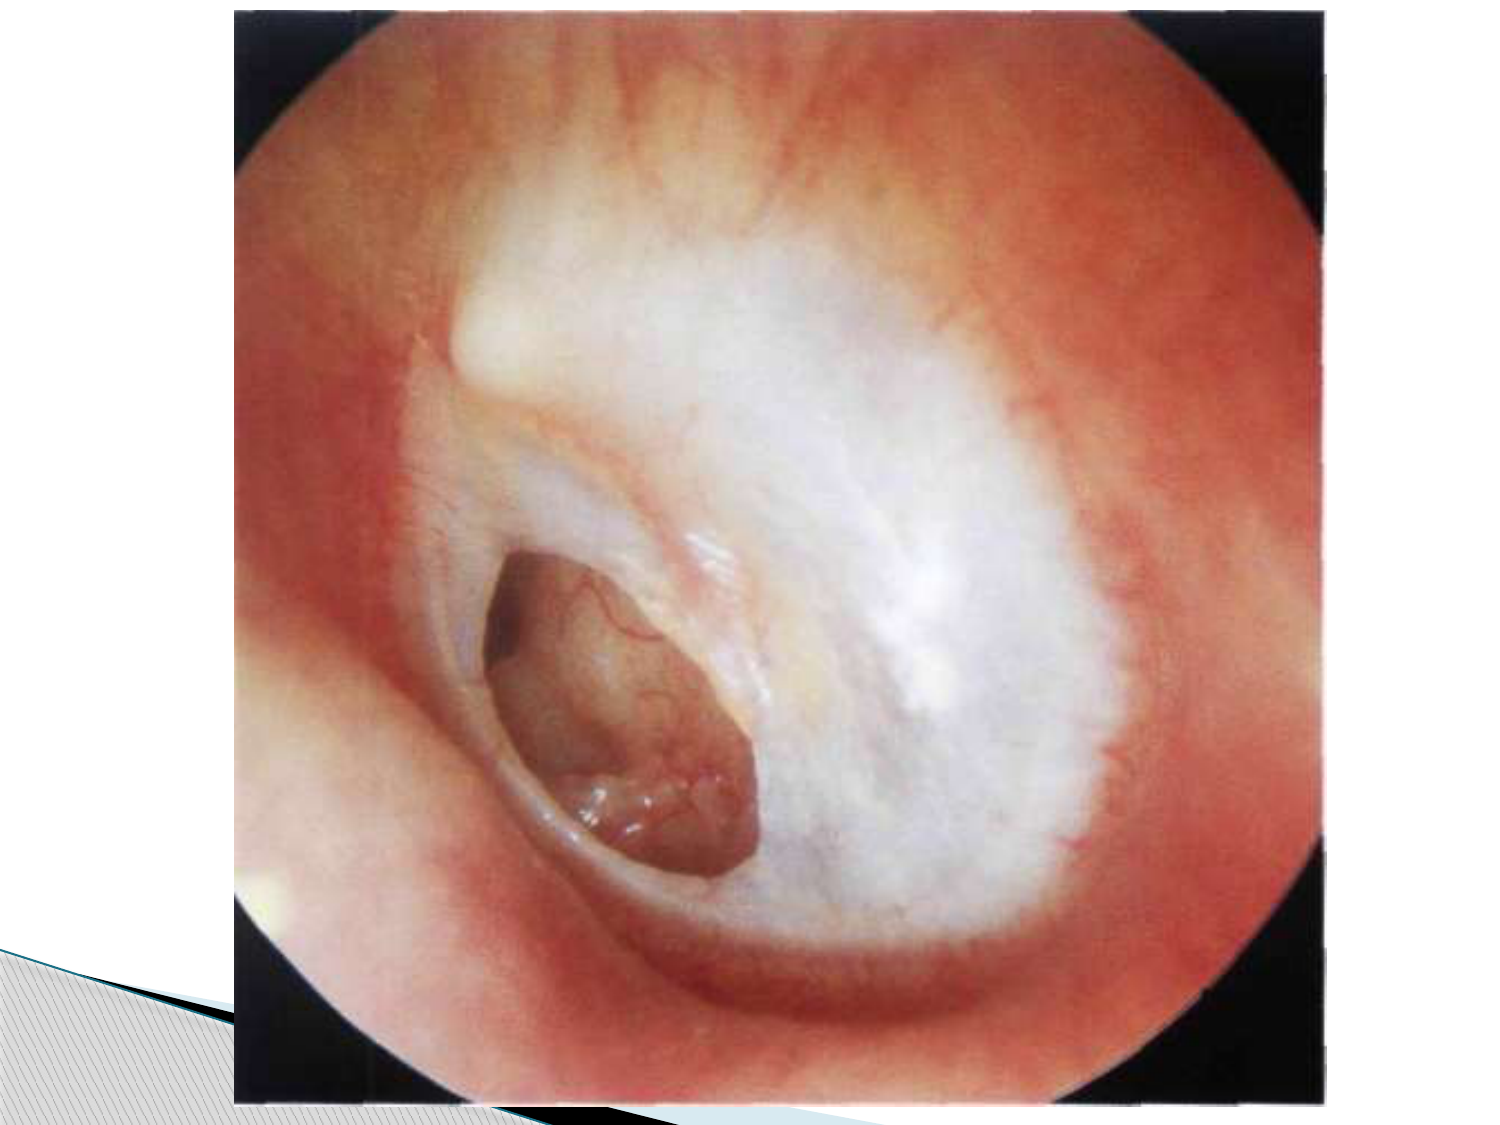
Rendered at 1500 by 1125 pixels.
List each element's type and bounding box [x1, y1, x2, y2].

picture [234, 10, 1327, 1108]
